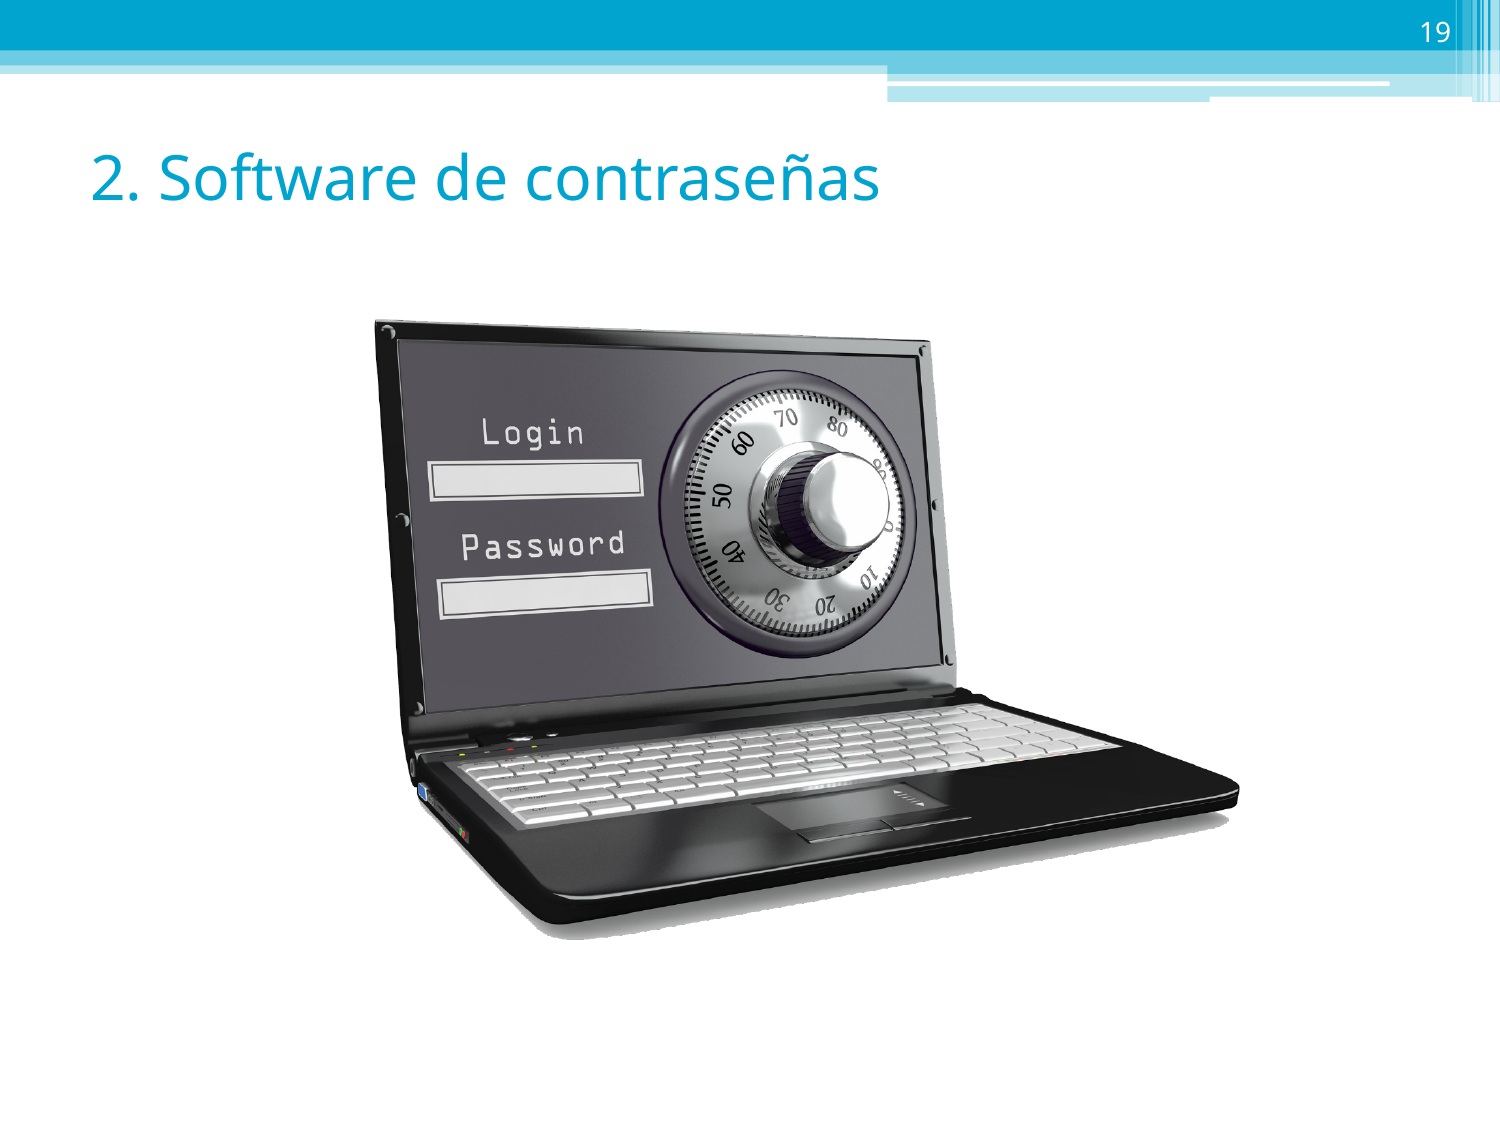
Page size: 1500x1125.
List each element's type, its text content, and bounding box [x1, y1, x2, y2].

title 2. Software de contraseñas [75, 87, 1425, 263]
picture [301, 262, 1268, 987]
slide_number 19 [1340, 0, 1466, 61]
